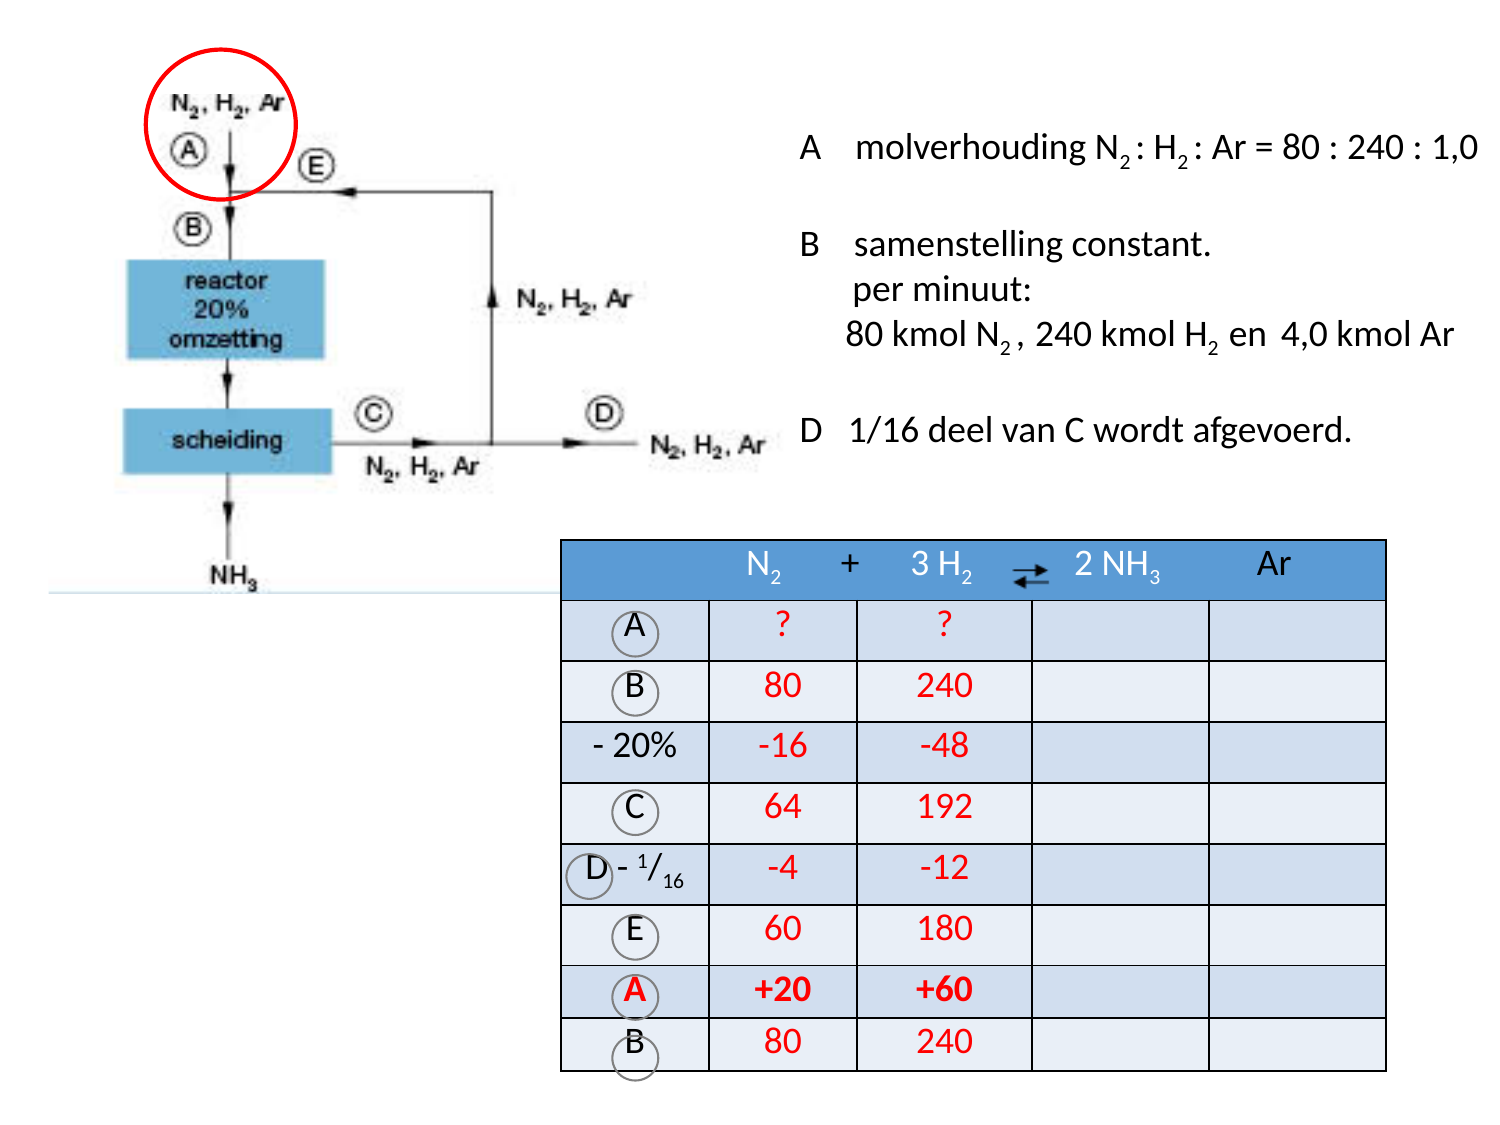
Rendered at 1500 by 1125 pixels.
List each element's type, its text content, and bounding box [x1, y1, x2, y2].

table_cell [1210, 723, 1385, 782]
table_header N2 + 3 H2 2 NH3 Ar [562, 548, 1385, 600]
table_cell - 20% [562, 723, 708, 782]
text_box [167, 48, 274, 70]
table_cell C [562, 784, 708, 843]
text_box [611, 789, 660, 837]
picture [48, 93, 807, 594]
table_cell -4 [710, 845, 856, 904]
table_cell 180 [858, 906, 1031, 965]
table_cell -16 [710, 723, 856, 782]
text_box [611, 913, 660, 961]
text_box [565, 853, 614, 900]
table_cell [1033, 601, 1208, 660]
table_cell 64 [710, 784, 856, 843]
table_cell [1210, 601, 1385, 660]
table_cell [1210, 784, 1385, 843]
text_box [611, 974, 660, 1021]
table_cell B [562, 1019, 708, 1070]
table_cell ? [710, 601, 856, 660]
table_cell B [562, 662, 708, 721]
table_cell [1210, 662, 1385, 721]
table_cell +60 [858, 966, 1031, 1017]
table_cell E [562, 906, 708, 965]
table_cell -48 [858, 723, 1031, 782]
table_cell +20 [710, 966, 856, 1017]
table_cell 240 [858, 1019, 1031, 1070]
table_cell A [562, 601, 708, 660]
table_cell [1210, 906, 1385, 965]
table_cell 80 [710, 662, 856, 721]
table_cell [1033, 906, 1208, 965]
table_cell 60 [710, 906, 856, 965]
table_cell [1033, 784, 1208, 843]
picture [1011, 560, 1054, 594]
table_cell [1033, 723, 1208, 782]
table_cell [1033, 845, 1208, 904]
table_cell [1210, 845, 1385, 904]
text_box [611, 1034, 660, 1082]
table_cell -12 [858, 845, 1031, 904]
text_box [611, 669, 660, 717]
table_cell [1210, 966, 1385, 1017]
table_cell [1033, 662, 1208, 721]
table_cell D - 1/16 [562, 845, 708, 904]
table_cell [1033, 966, 1208, 1017]
table_cell 192 [858, 784, 1031, 843]
table_cell 240 [858, 662, 1031, 721]
table_cell ? [858, 601, 1031, 660]
table_cell [1033, 1019, 1208, 1070]
table_cell 80 [710, 1019, 856, 1070]
text_box [611, 610, 660, 658]
text_box A molverhouding N2 : H2 : Ar = 80 : 240 : 1,0 B samenstelling constant. per minuut: 80 kmol N2 , 240 kmol H2 en 4,0 kmol Ar D 1/16 deel van C wordt afgevoerd. [125, 70, 1500, 548]
table_cell [1210, 1019, 1385, 1070]
table_cell A [562, 966, 708, 1017]
